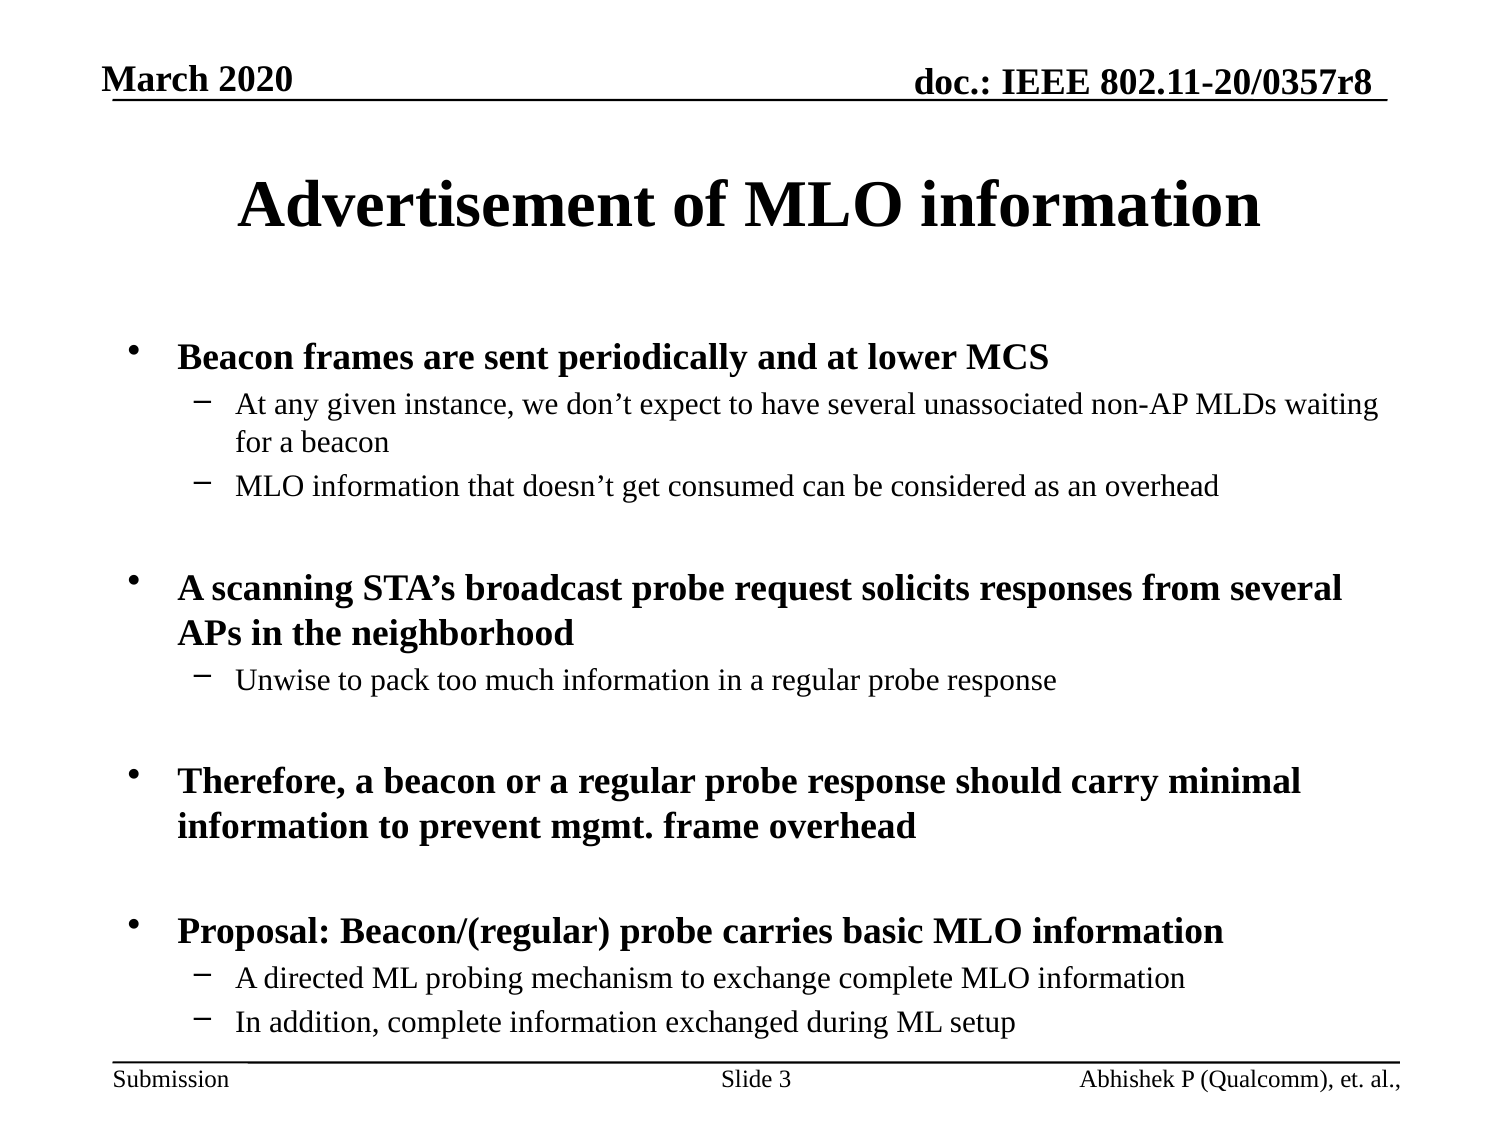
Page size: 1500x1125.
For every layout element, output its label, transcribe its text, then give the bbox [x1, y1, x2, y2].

list Beacon frames are sent periodically and at lower MCS At any given instance, we don’t expect to have several unassociated non-AP MLDs waiting for a beacon MLO information that doesn’t get consumed can be considered as an overhead A scanning STA’s broadcast probe request solicits responses from several APs in the neighborhood Unwise to pack too much information in a regular probe response Therefore, a beacon or a regular probe response should carry minimal information to prevent mgmt. frame overhead Proposal: Beacon/(regular) probe carries basic MLO information A directed ML probing mechanism to exchange complete MLO information In addition, complete information exchanged during ML setup [112, 324, 1402, 1051]
footer Abhishek P (Qualcomm), et. al., [949, 1061, 1402, 1093]
title Advertisement of MLO information [112, 112, 1388, 288]
slide_number Slide 3 [712, 1061, 801, 1093]
